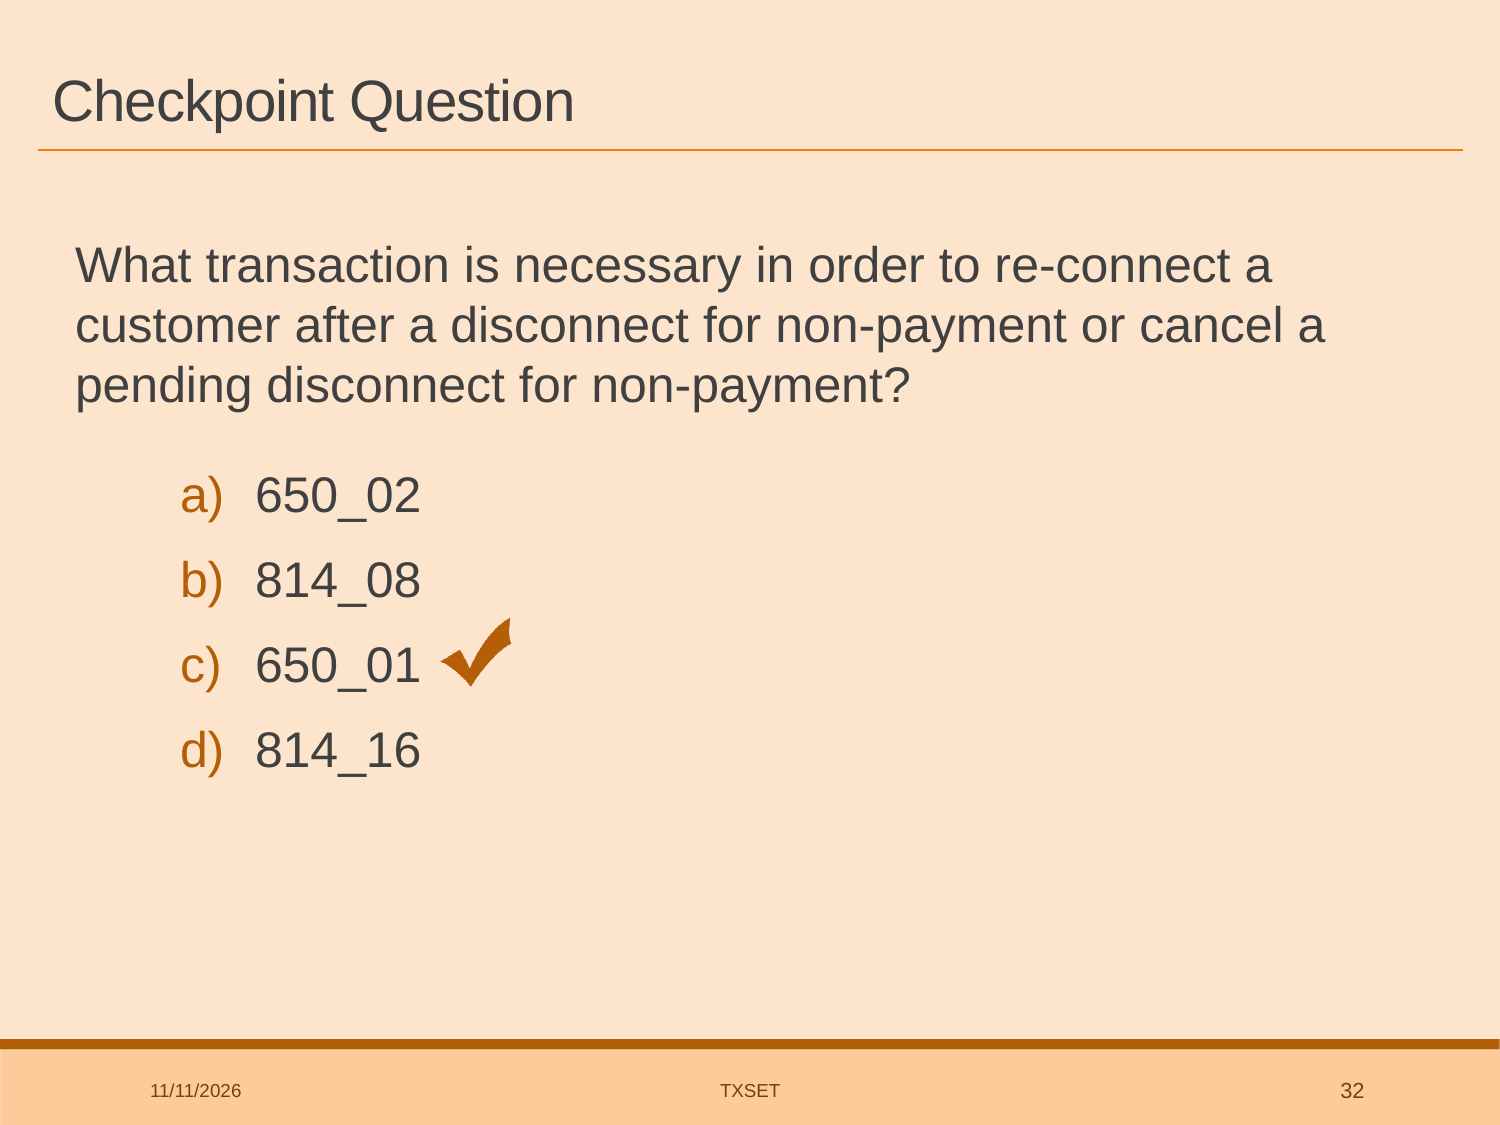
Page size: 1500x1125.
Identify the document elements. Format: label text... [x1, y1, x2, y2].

slide_number 32 [1218, 1059, 1380, 1120]
title Checkpoint Question [37, 37, 1275, 141]
footer TxSET [453, 1059, 1047, 1120]
picture [438, 615, 513, 689]
text_box What transaction is necessary in order to re-connect a customer after a disconnect for non-payment or cancel a pending disconnect for non-payment? 650_02 814_08 650_01 814_16 [74, 224, 1460, 1002]
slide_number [135, 1059, 440, 1120]
